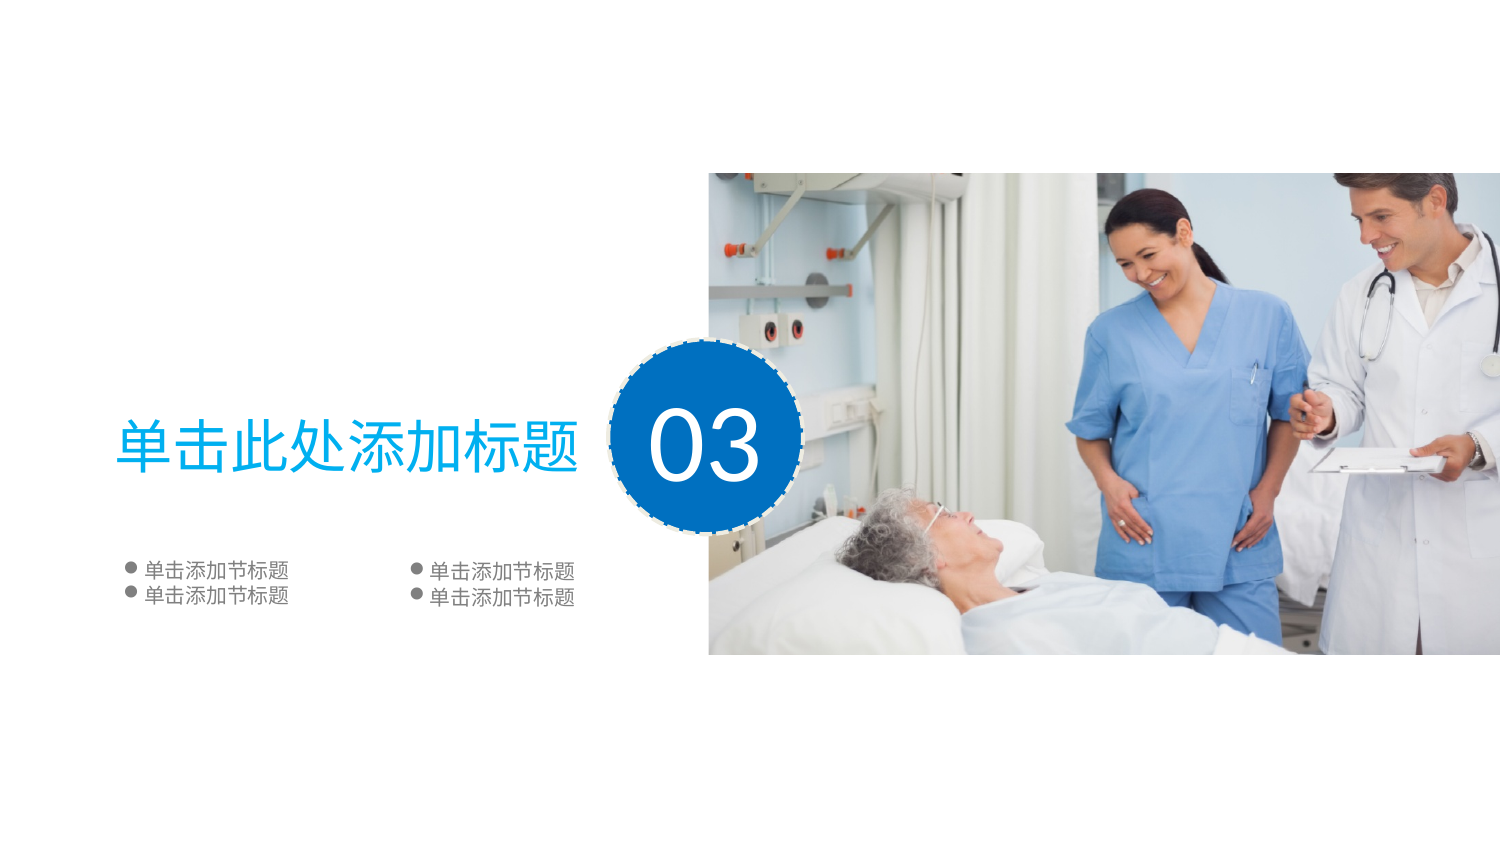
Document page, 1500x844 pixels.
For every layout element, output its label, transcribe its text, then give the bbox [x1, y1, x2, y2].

text_box 单击添加节标题 单击添加节标题 [394, 551, 590, 617]
text_box [707, 172, 1500, 657]
text_box 单击此处添加标题 [102, 404, 592, 486]
text_box 单击添加节标题 单击添加节标题 [112, 551, 353, 613]
text_box 03 [606, 337, 806, 537]
